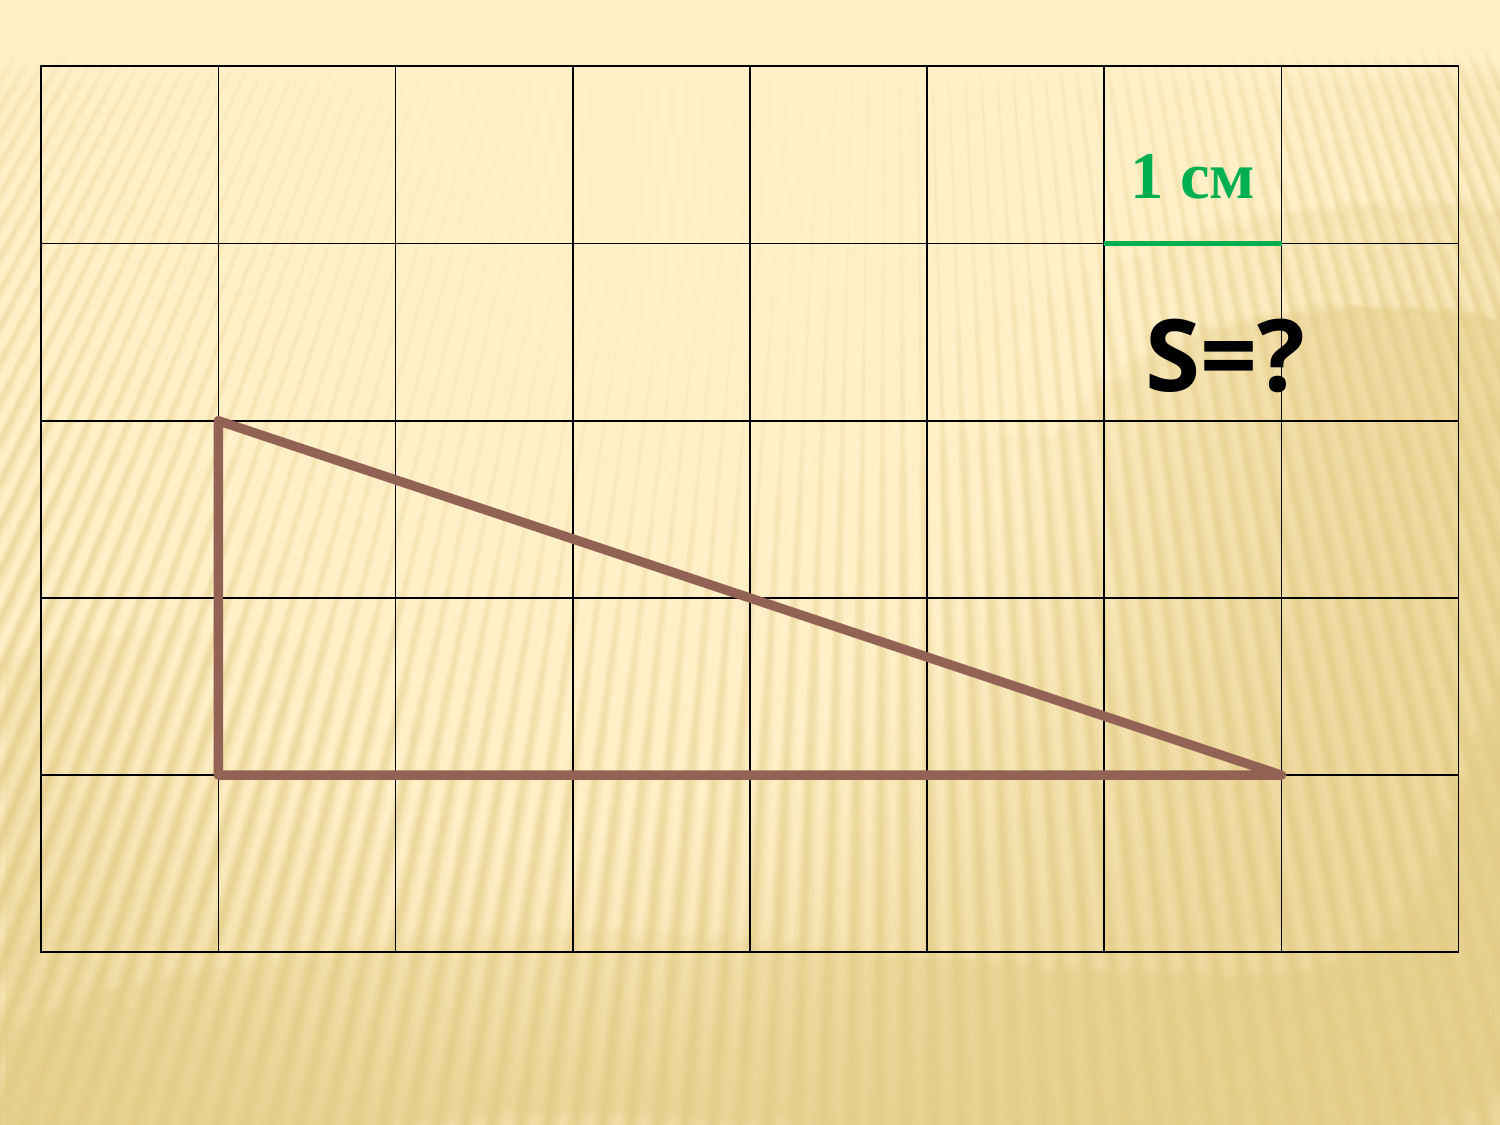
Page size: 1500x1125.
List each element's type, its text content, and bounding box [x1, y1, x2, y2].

table_cell [928, 422, 1103, 597]
table_cell [42, 599, 216, 774]
table_header [219, 67, 395, 243]
text_box [216, 418, 1284, 778]
table_cell [928, 599, 1103, 713]
text_box S=? [1130, 284, 1321, 420]
table_header [574, 67, 749, 243]
table_cell [574, 244, 749, 420]
table_header [1282, 67, 1458, 243]
table_cell [1282, 244, 1458, 420]
table_cell [928, 778, 1103, 951]
table_cell [42, 776, 218, 951]
table_cell [751, 244, 926, 420]
table_cell [1105, 599, 1281, 772]
table_cell [396, 244, 572, 420]
table_cell [928, 244, 1103, 420]
table_cell [219, 244, 395, 420]
table_cell [1105, 778, 1281, 951]
table_cell [1105, 253, 1281, 420]
table_header [1105, 67, 1281, 241]
table_cell [396, 422, 572, 536]
table_cell [42, 244, 218, 420]
table_cell [763, 599, 926, 654]
table_cell [751, 422, 926, 597]
table_cell [1282, 776, 1458, 951]
table_cell [574, 422, 749, 595]
text_box 1 см [1115, 124, 1271, 220]
table_header [396, 67, 572, 243]
table_cell [574, 778, 749, 951]
table_cell [219, 778, 395, 951]
table_header [751, 67, 926, 243]
table_cell [232, 422, 395, 477]
table_cell [1282, 422, 1458, 597]
table_cell [751, 778, 926, 951]
table_cell [1105, 422, 1281, 597]
table_header [42, 67, 218, 243]
table_cell [396, 778, 572, 951]
table_cell [42, 422, 216, 597]
table_header [928, 67, 1103, 243]
table_cell [1282, 599, 1458, 774]
